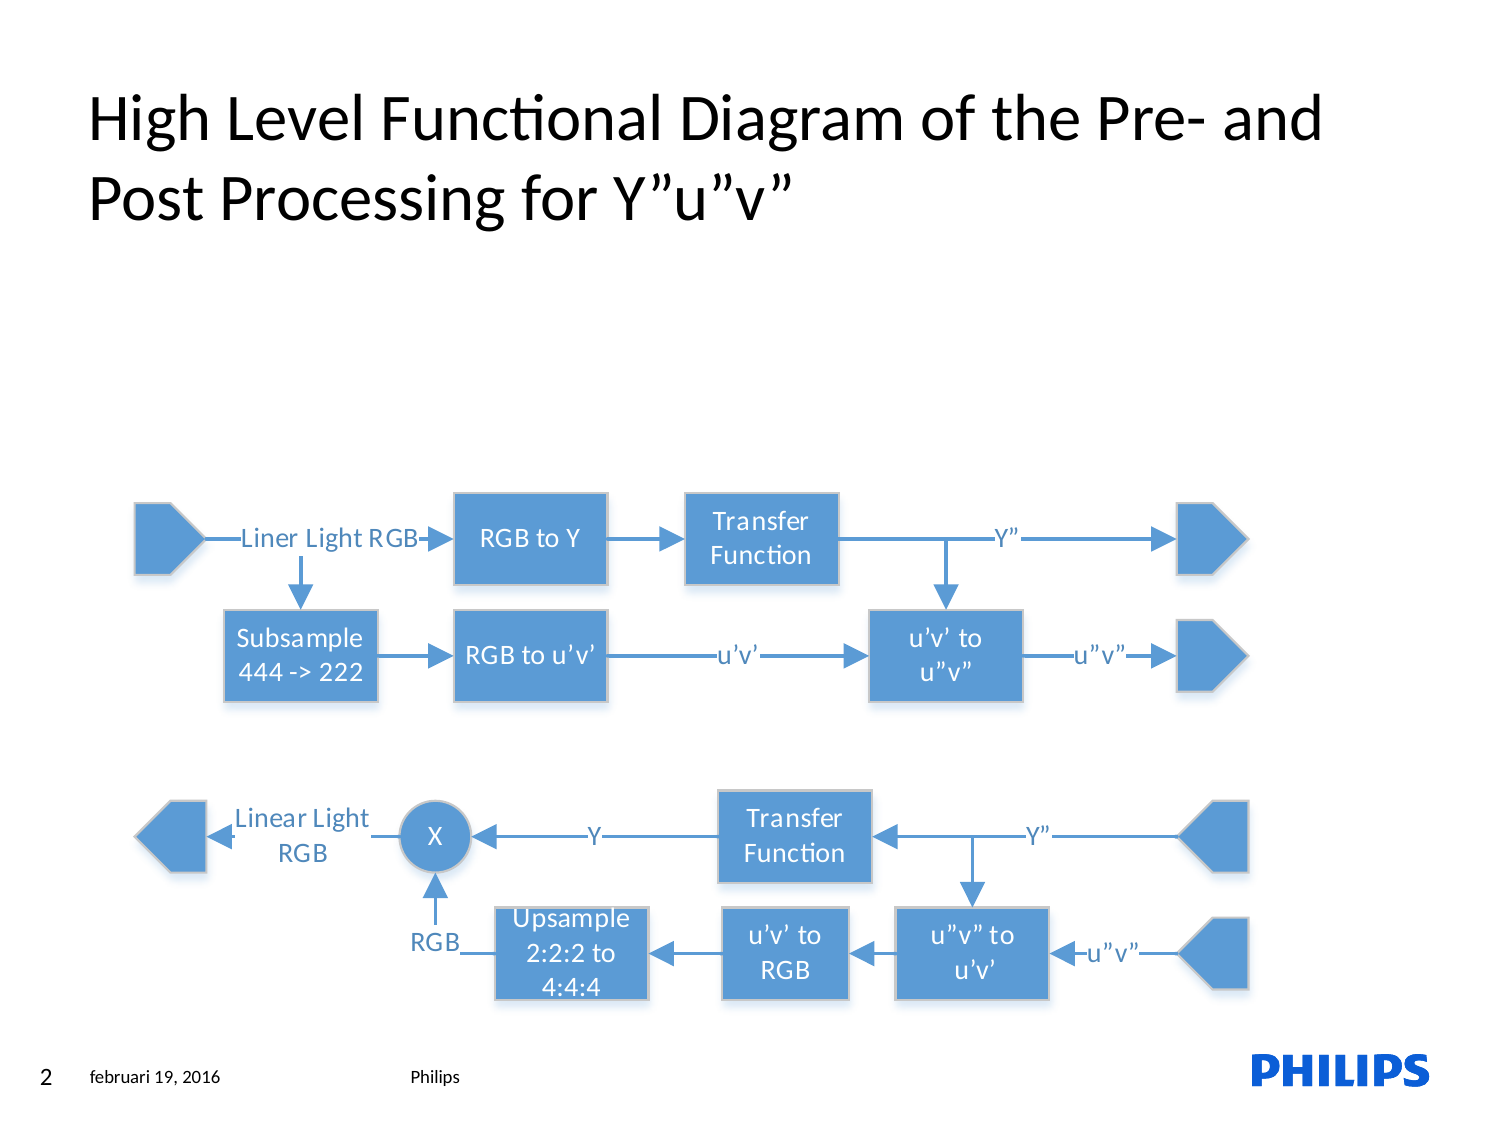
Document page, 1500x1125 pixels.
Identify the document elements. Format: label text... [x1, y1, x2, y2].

slide_number februari 19, 2016 [89, 1075, 248, 1089]
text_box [65, 280, 1373, 1067]
slide_number 2 [39, 1060, 82, 1094]
list High Level Functional Diagram of the Pre- and Post Processing for Y”u”v” [88, 73, 1412, 240]
footer Philips [410, 1075, 939, 1089]
